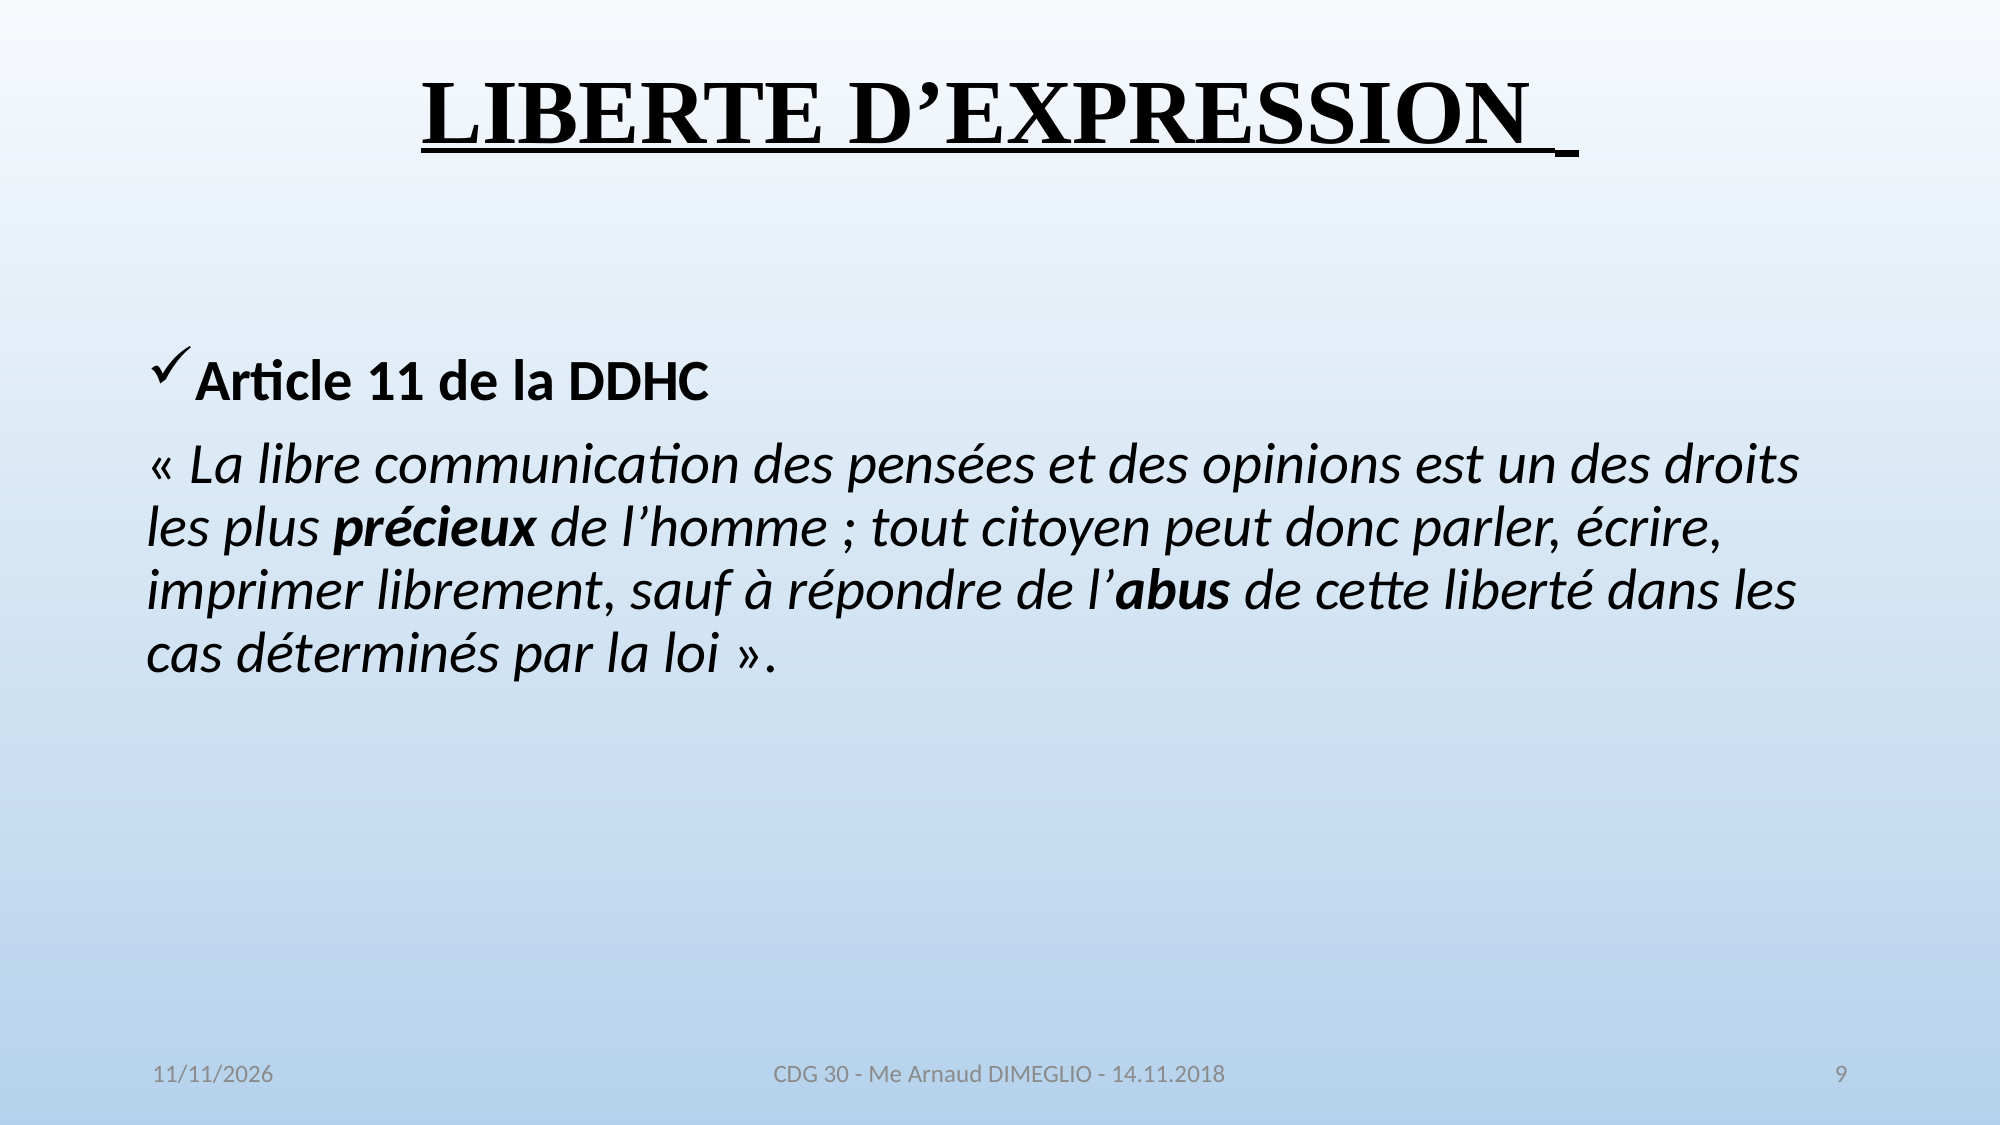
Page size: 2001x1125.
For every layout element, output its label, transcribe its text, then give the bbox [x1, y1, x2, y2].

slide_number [137, 1042, 588, 1103]
title LIBERTE D’EXPRESSION [137, 59, 1863, 278]
footer CDG 30 - Me Arnaud DIMEGLIO - 14.11.2018 [662, 1042, 1338, 1103]
list Article 11 de la DDHC « La libre communication des pensées et des opinions est un des droits les plus précieux de l’homme ; tout citoyen peut donc parler, écrire, imprimer librement, sauf à répondre de l’abus de cette liberté dans les cas déterminés par la loi ». [131, 342, 1857, 897]
slide_number 9 [1412, 1042, 1863, 1103]
